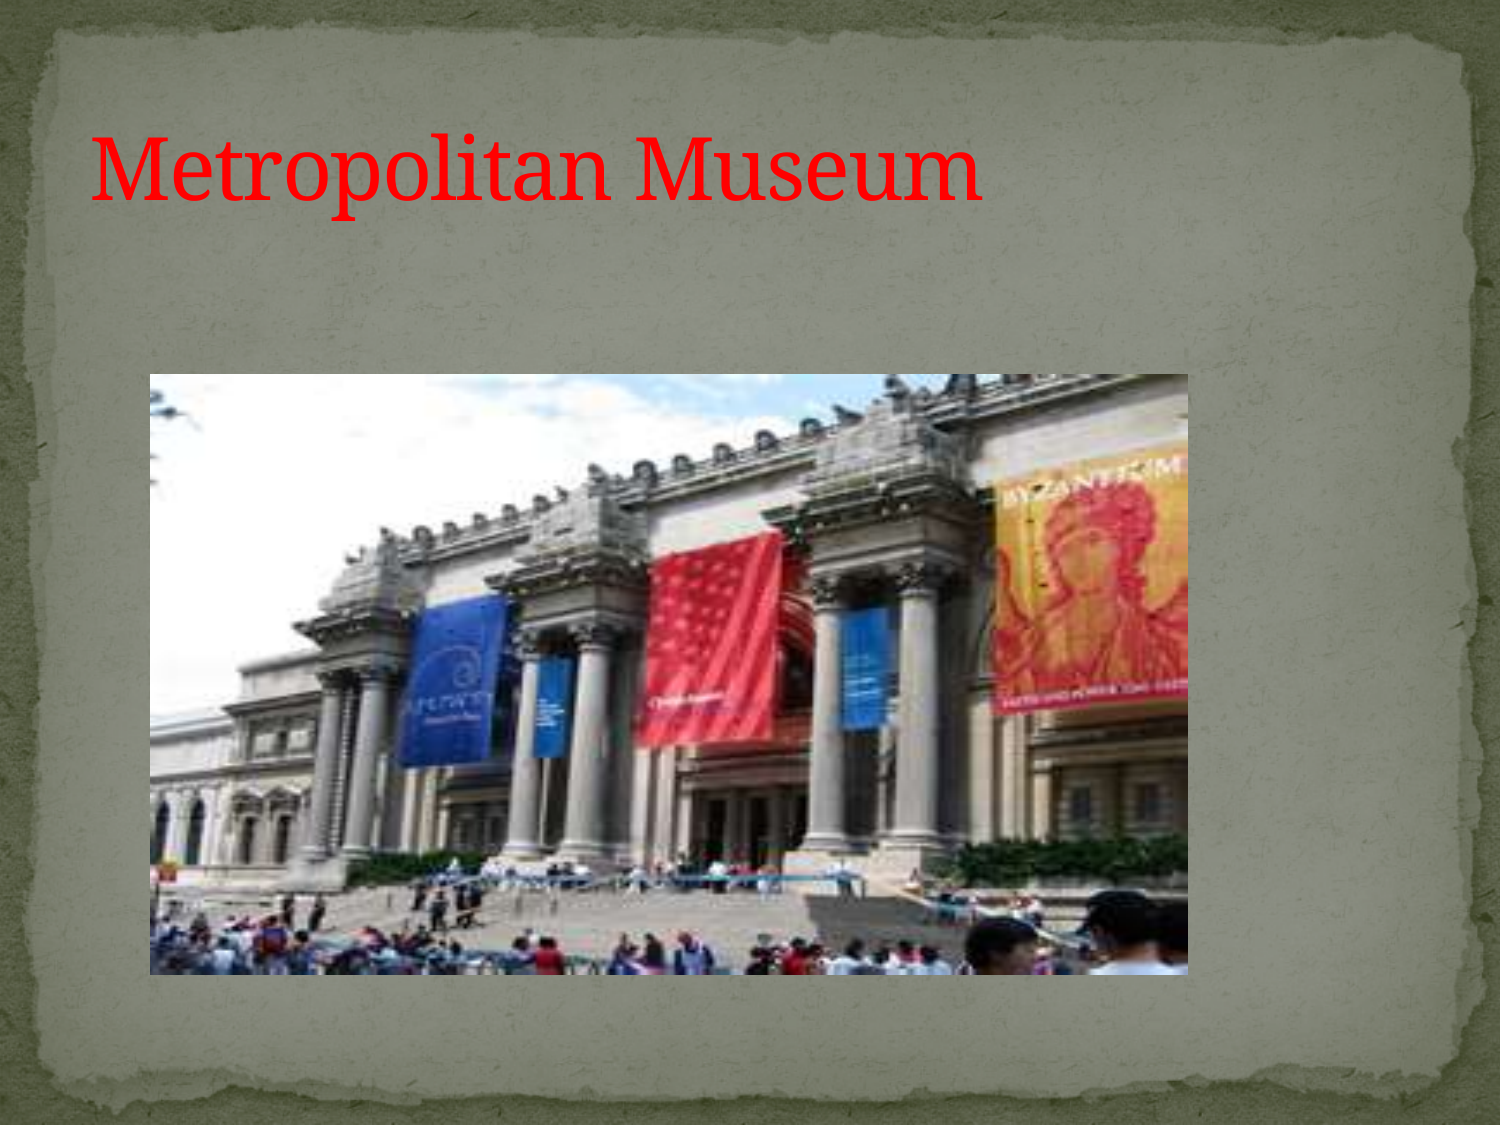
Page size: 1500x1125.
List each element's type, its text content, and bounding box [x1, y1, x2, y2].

title Metropolitan Museum [74, 24, 1425, 225]
picture [150, 374, 1188, 975]
